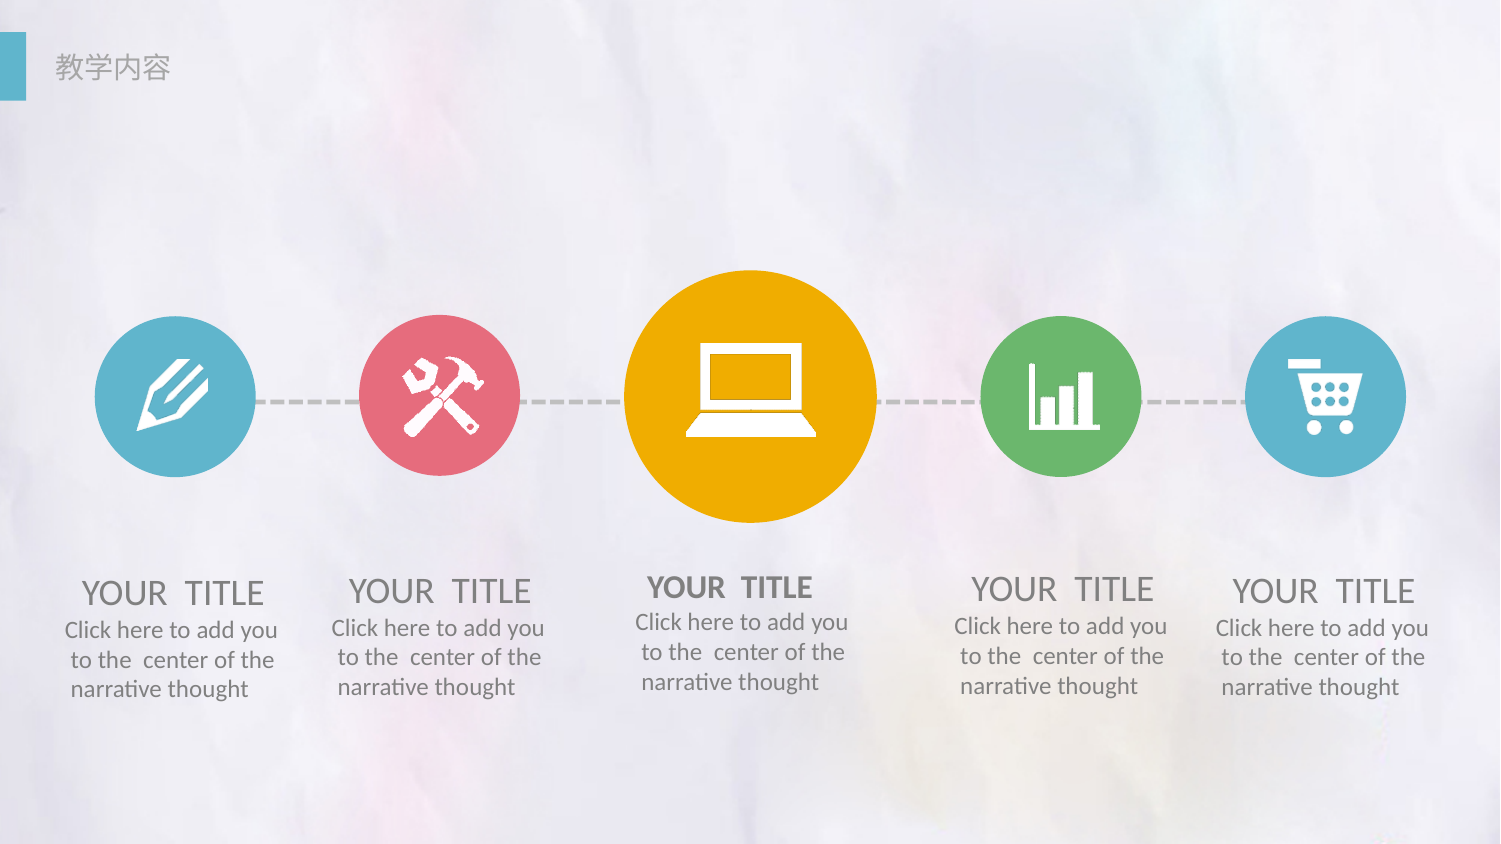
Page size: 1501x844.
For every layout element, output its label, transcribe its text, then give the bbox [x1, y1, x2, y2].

text_box [624, 270, 877, 523]
text_box YOUR TITLE Click here to add you to the center of the narrative thought [53, 562, 291, 709]
picture [0, 0, 1500, 844]
text_box YOUR TITLE Click here to add you to the center of the narrative thought [624, 559, 861, 701]
text_box [94, 316, 256, 478]
text_box YOUR TITLE Click here to add you to the center of the narrative thought [1204, 560, 1442, 707]
text_box [1245, 316, 1407, 478]
text_box [359, 314, 521, 476]
text_box YOUR TITLE Click here to add you to the center of the narrative thought [320, 560, 557, 707]
text_box YOUR TITLE Click here to add you to the center of the narrative thought [943, 558, 1180, 705]
text_box [980, 316, 1142, 477]
